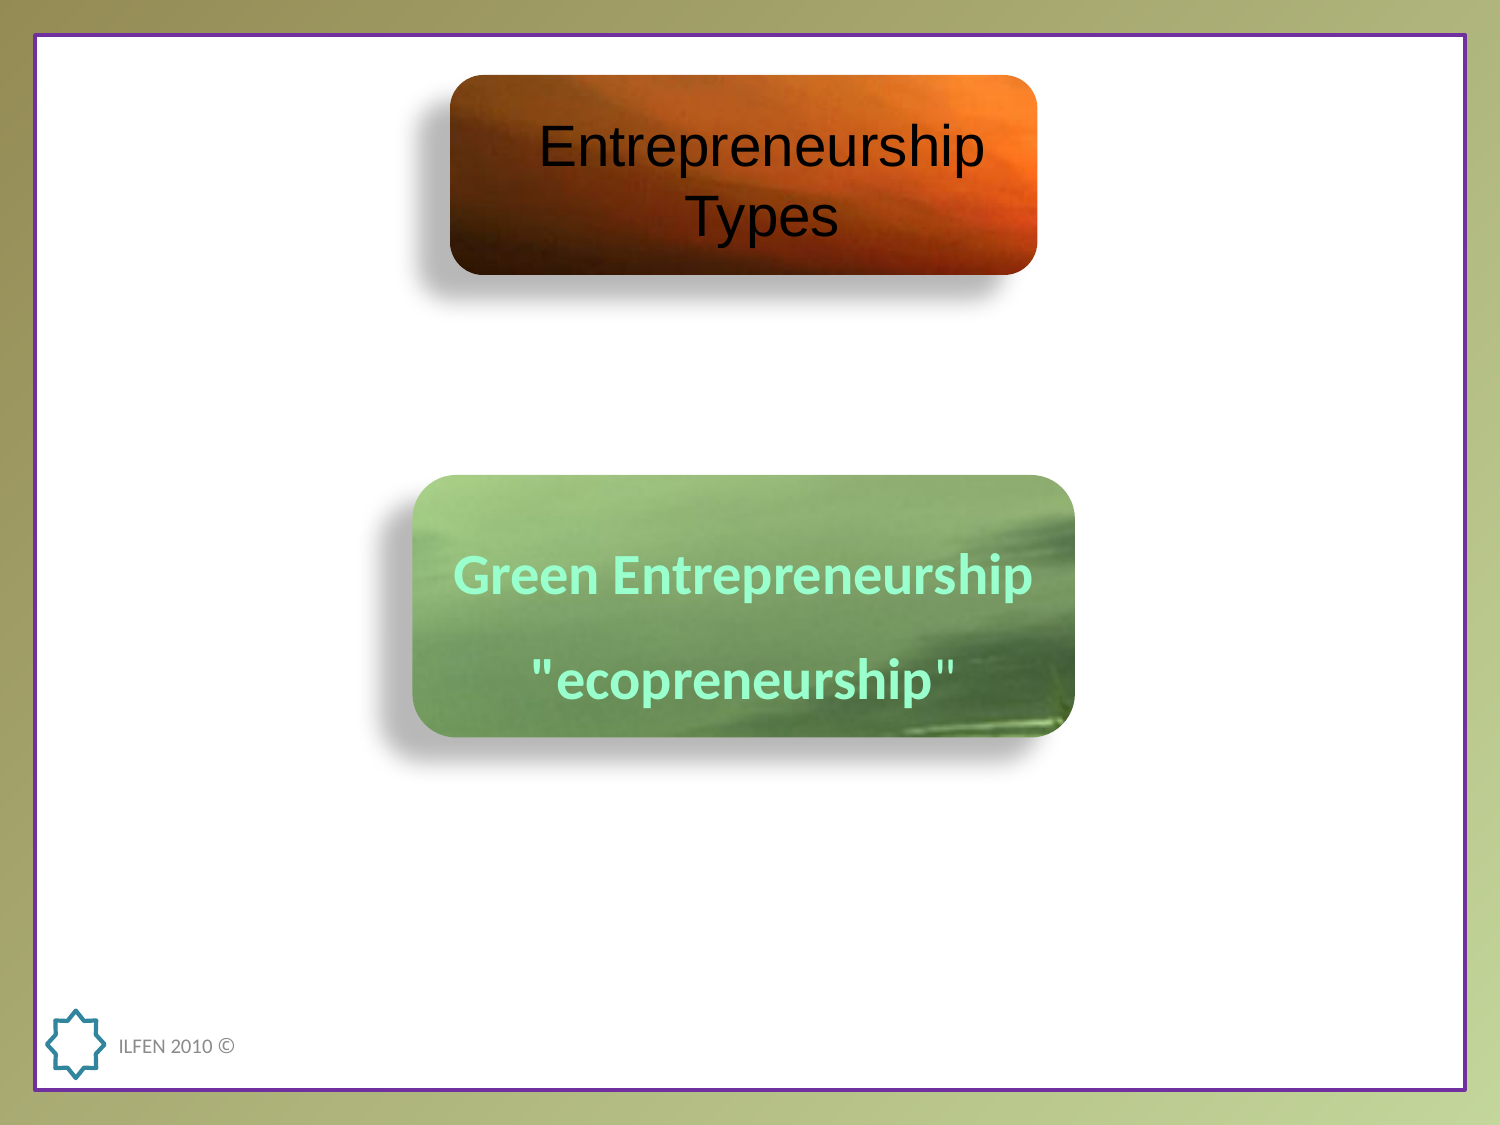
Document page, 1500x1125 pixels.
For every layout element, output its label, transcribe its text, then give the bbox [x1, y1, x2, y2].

text_box [447, 72, 1039, 278]
text_box Green Entrepreneurship "ecopreneurship" [410, 472, 1078, 740]
text_box Entrepreneurship Types [462, 100, 1063, 256]
